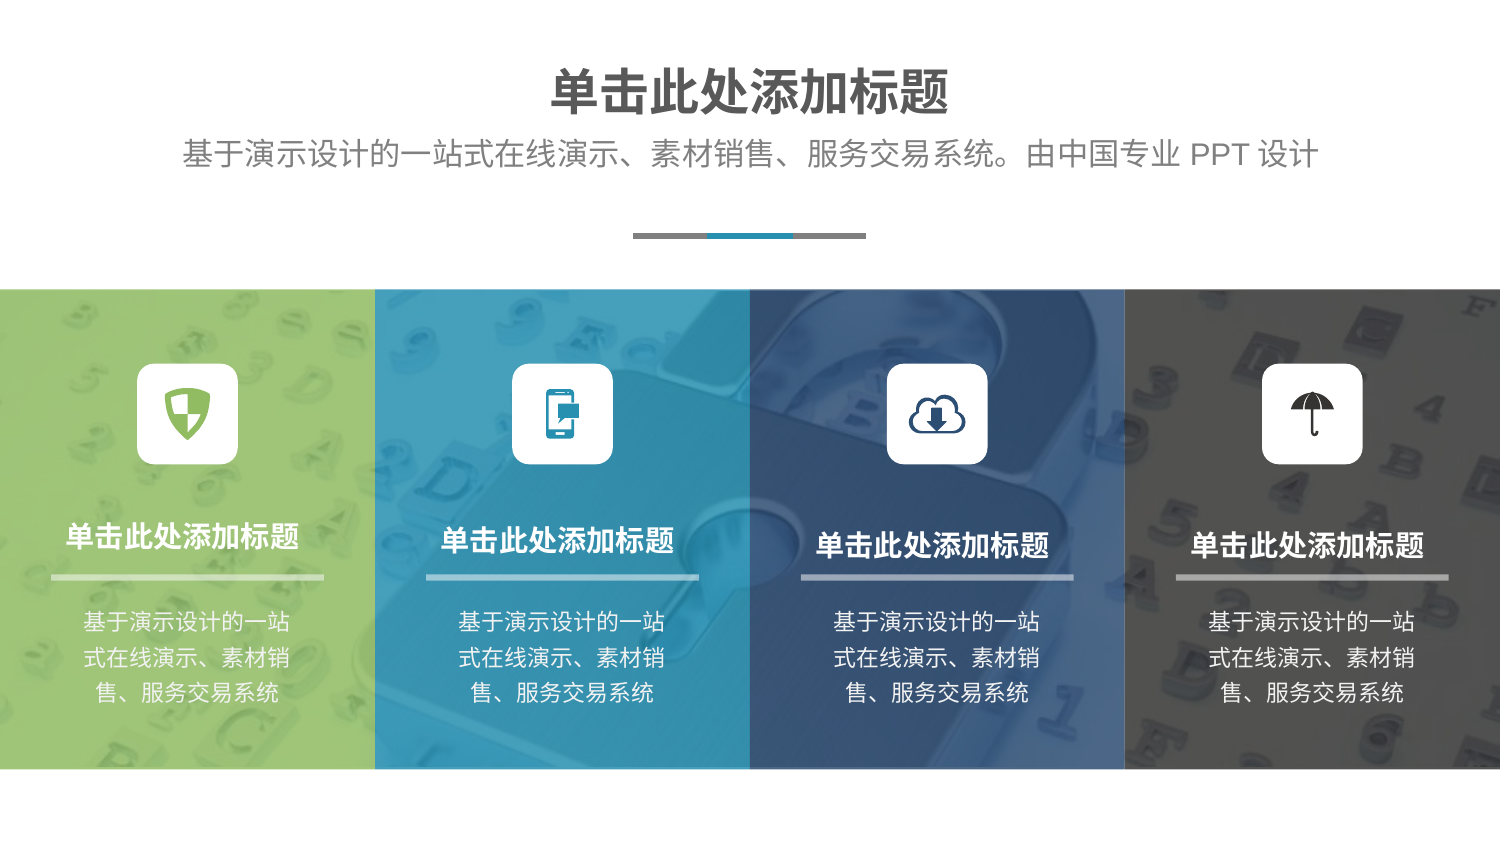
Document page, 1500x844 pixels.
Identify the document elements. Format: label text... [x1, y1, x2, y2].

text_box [49, 363, 1449, 716]
text_box 基于演示设计的一站式在线演示、素材销售、服务交易系统。由中国专业PPT设计 [162, 117, 1341, 178]
text_box 单击此处添加标题 [538, 55, 962, 127]
picture [0, 291, 1500, 767]
